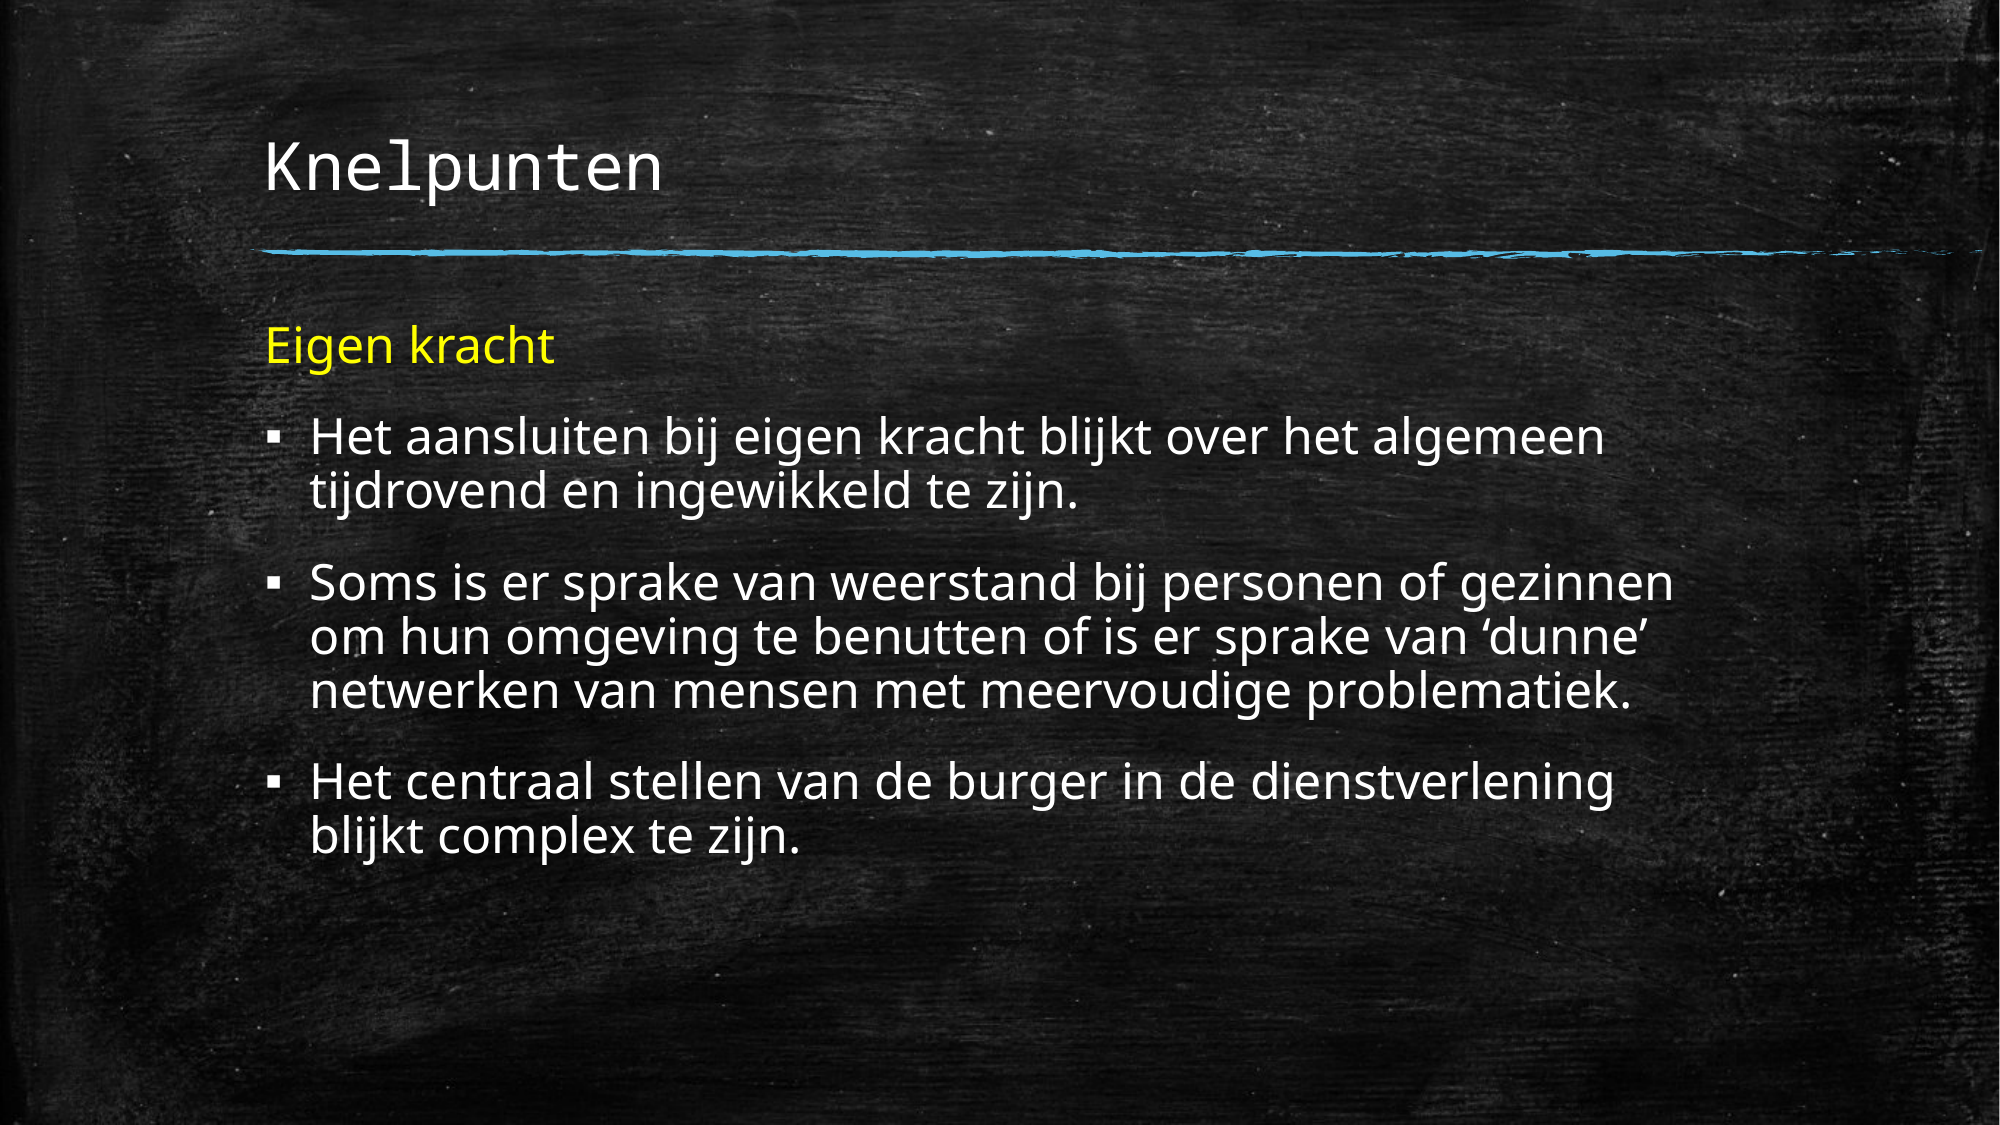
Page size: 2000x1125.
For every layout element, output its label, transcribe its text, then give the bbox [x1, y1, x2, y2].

list Eigen kracht Het aansluiten bij eigen kracht blijkt over het algemeen tijdrovend en ingewikkeld te zijn. Soms is er sprake van weerstand bij personen of gezinnen om hun omgeving te benutten of is er sprake van ‘dunne’ netwerken van mensen met meervoudige problematiek. Het centraal stellen van de burger in de dienstverlening blijkt complex te zijn. [249, 312, 1750, 1013]
title Knelpunten [249, 45, 1750, 213]
